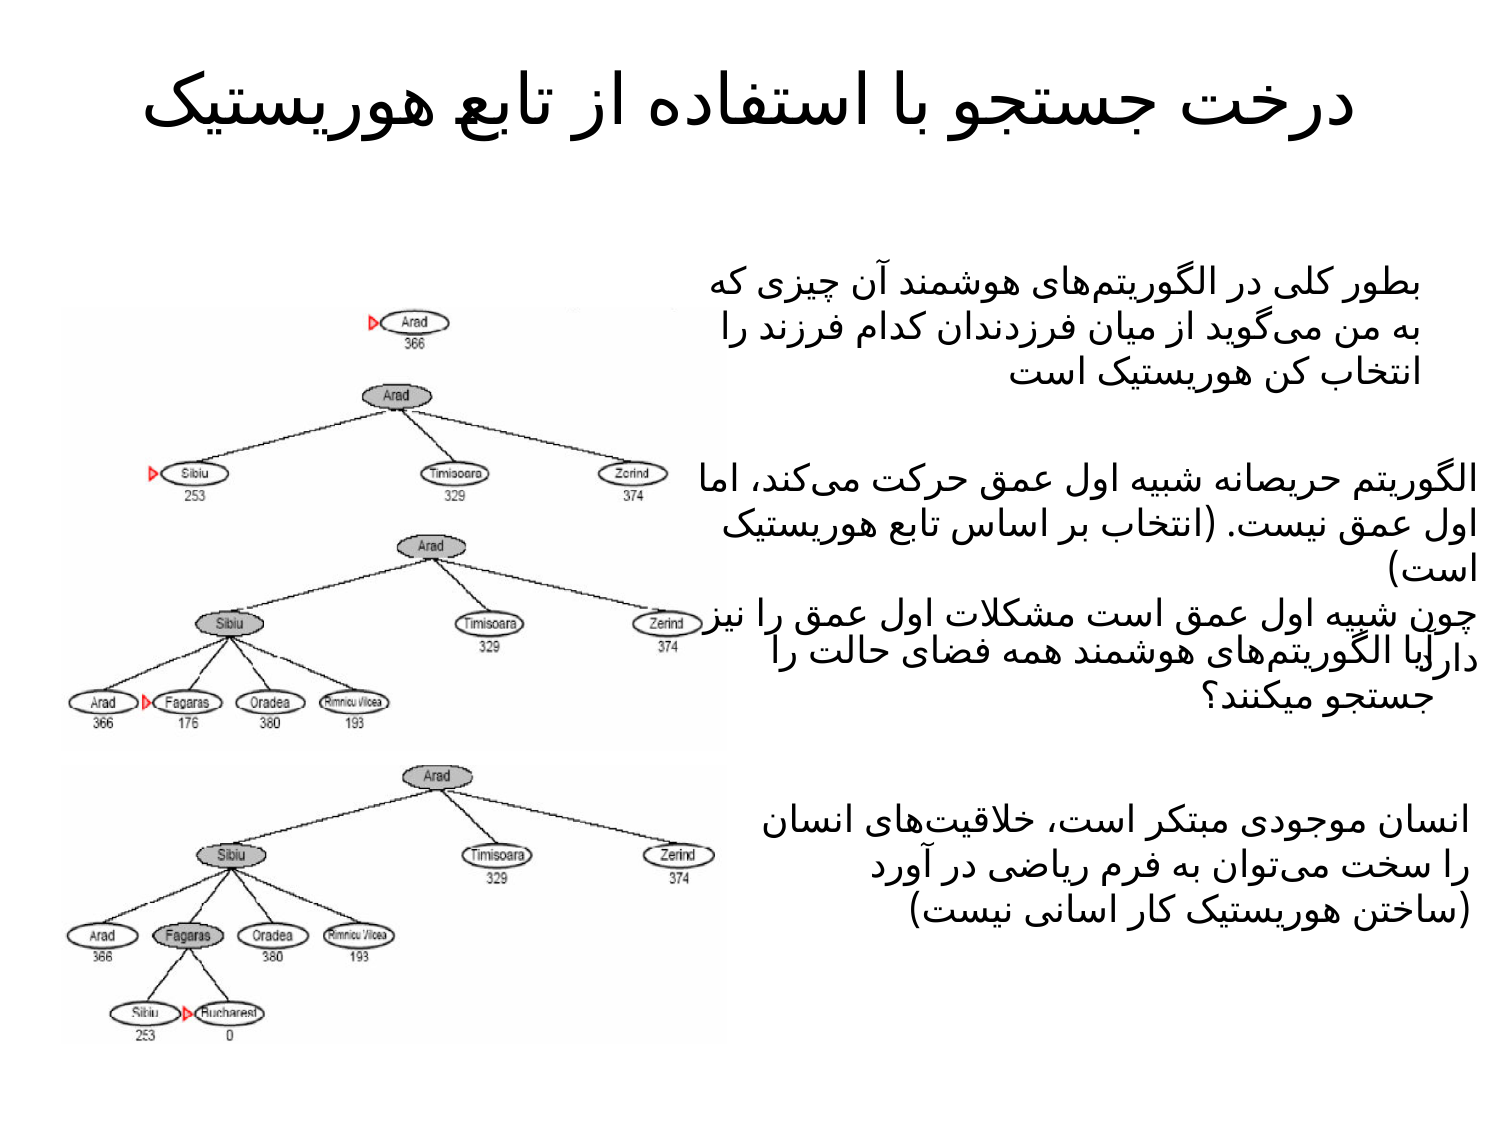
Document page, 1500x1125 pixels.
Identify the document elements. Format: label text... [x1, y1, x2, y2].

title درخت جستجو با استفاده از تابع هوریستیک [75, 45, 1425, 233]
text_box الگوریتم حریصانه شبیه اول عمق حرکت می‌کند، اما اول عمق نیست. (انتخاب بر اساس تابع هوریستیک است) چون شبیه اول عمق است مشکلات اول عمق را نیز دارد [816, 446, 1495, 687]
text_box بطور کلی‌ در الگوریتم‌های هوشمند آن چیزی که به من می‌گوید از میان فرزدندان کدام فرزند را انتخاب کن هوریستیک است [687, 249, 1438, 400]
text_box انسان موجودی مبتکر است، خلاقیت‌های انسان را سخت می‌توان به فرم ریاضی‌ در آورد (ساختن هوریستیک کار اسانی‌ نیست) [816, 787, 1487, 938]
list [12, 307, 813, 1051]
text_box آیا الگوریتم‌های هوشمند همه فضای حالت را جستجو میکنند؟ [816, 618, 1451, 724]
